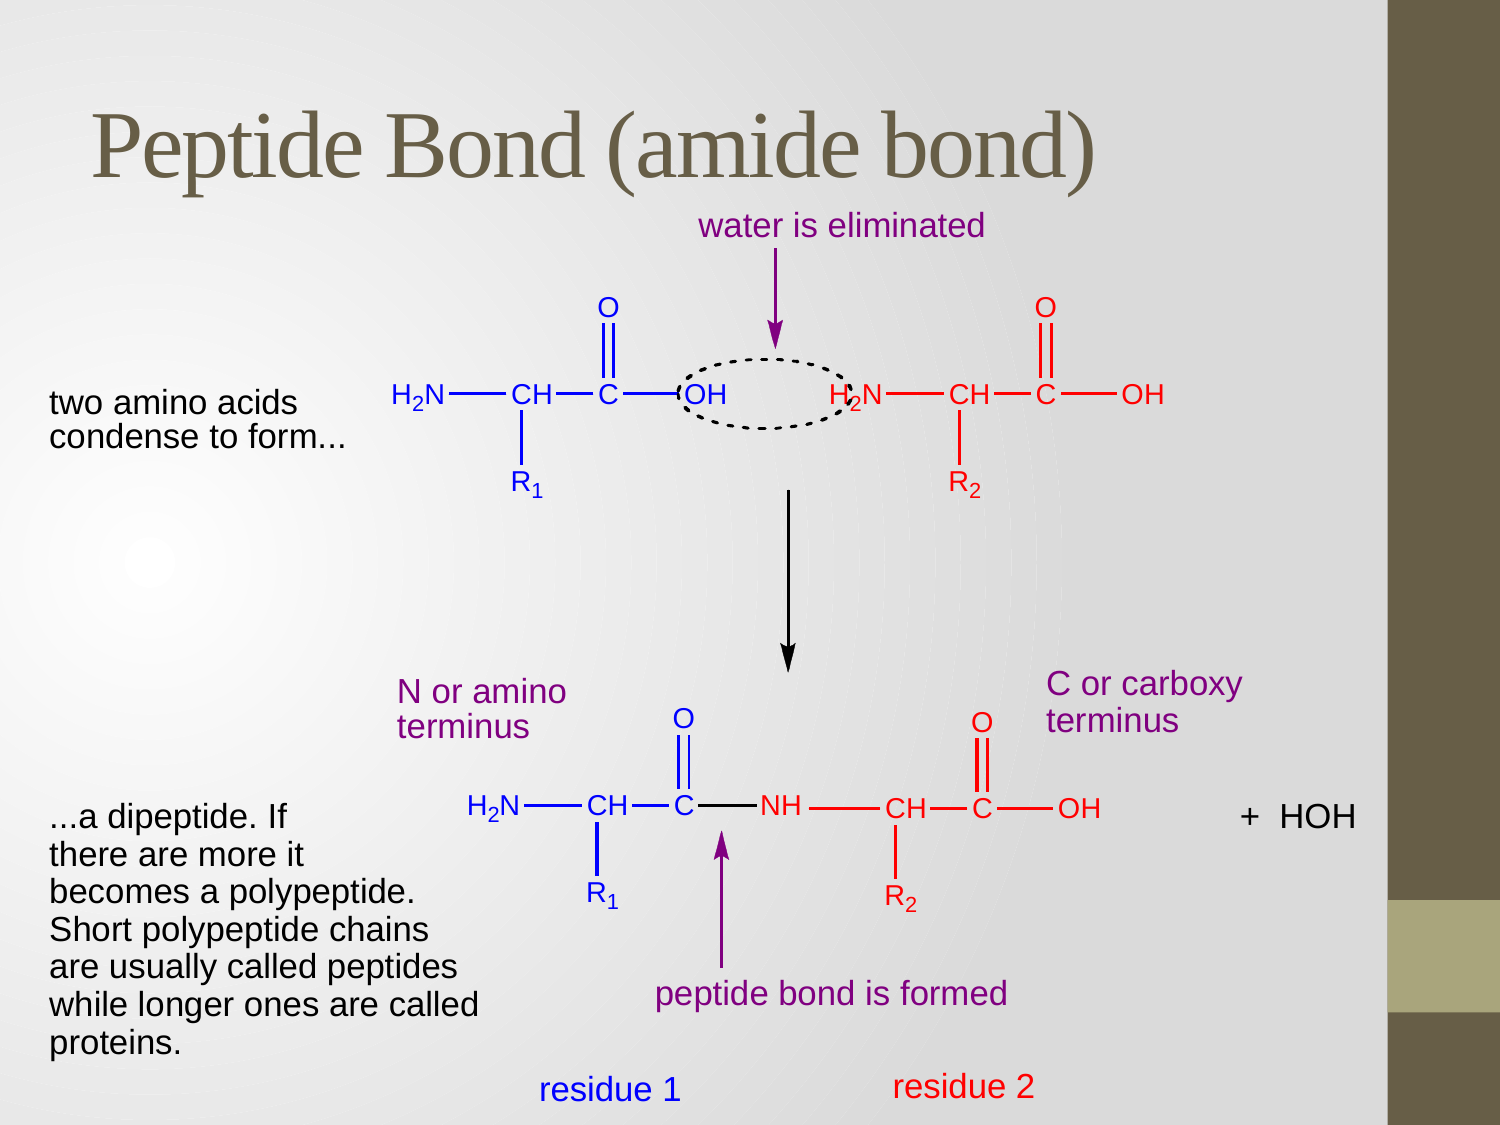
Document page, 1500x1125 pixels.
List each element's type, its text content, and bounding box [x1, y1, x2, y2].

picture [42, 201, 1363, 1113]
title Peptide Bond (amide bond) [75, 45, 1325, 194]
